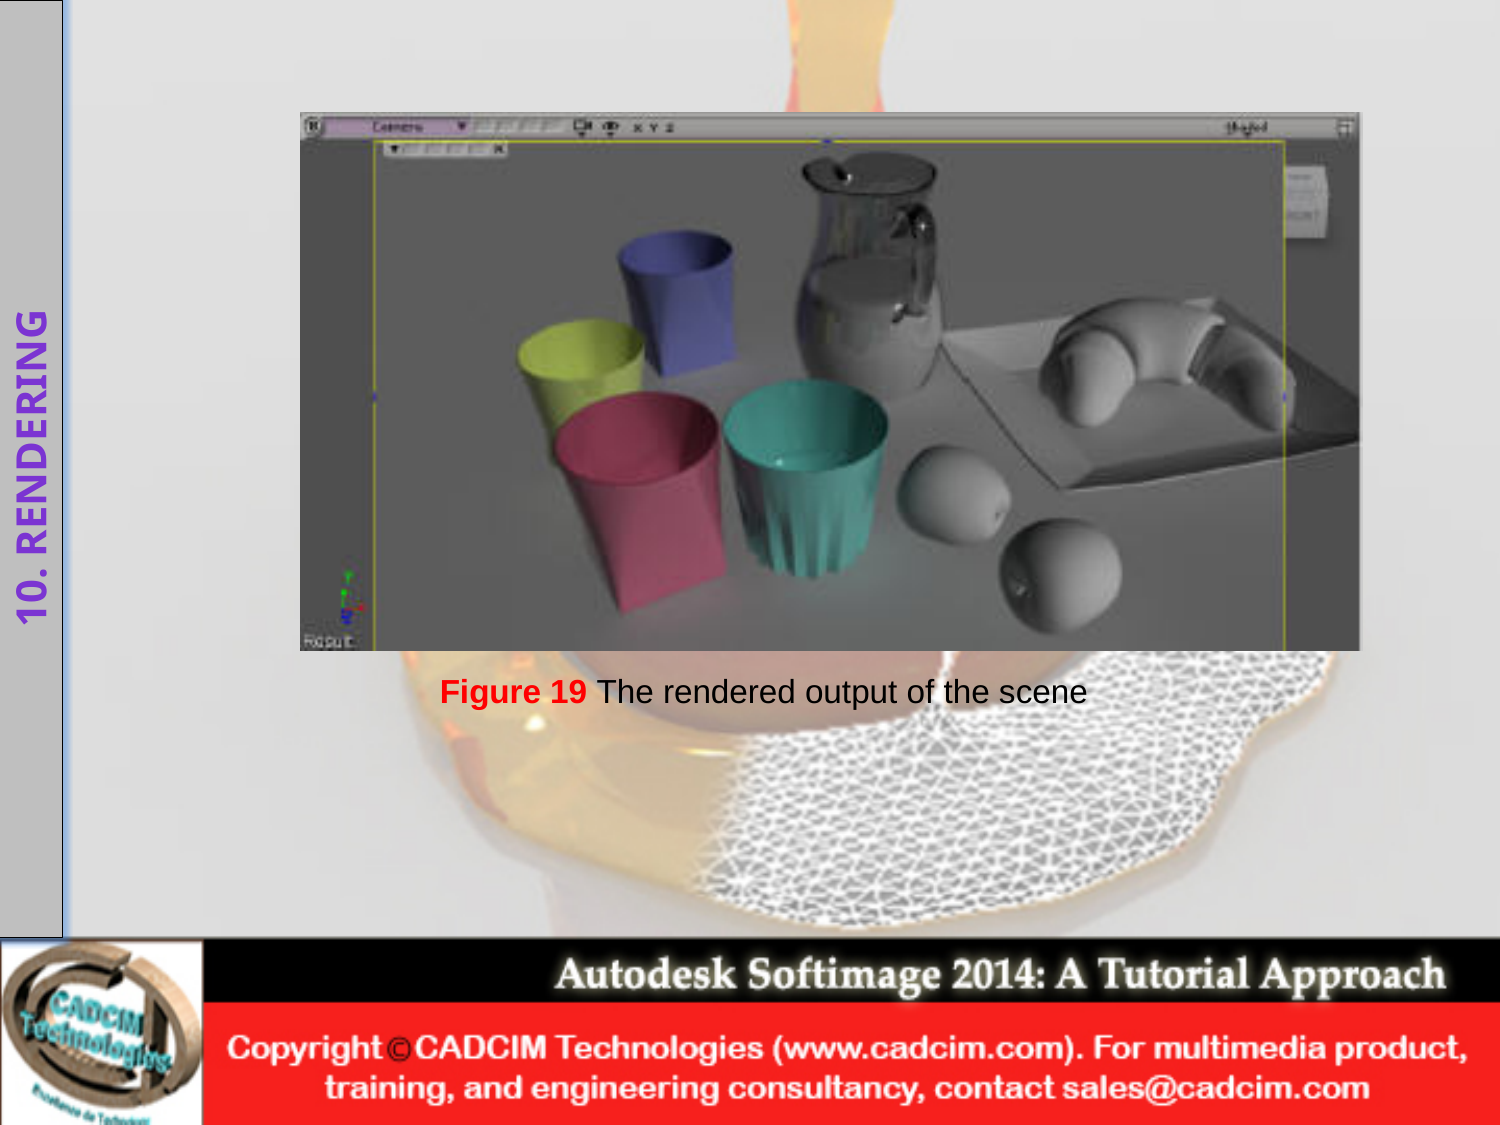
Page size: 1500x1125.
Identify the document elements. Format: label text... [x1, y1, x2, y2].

text_box Figure 19 The rendered output of the scene [424, 662, 1163, 718]
picture [0, 0, 1500, 1125]
